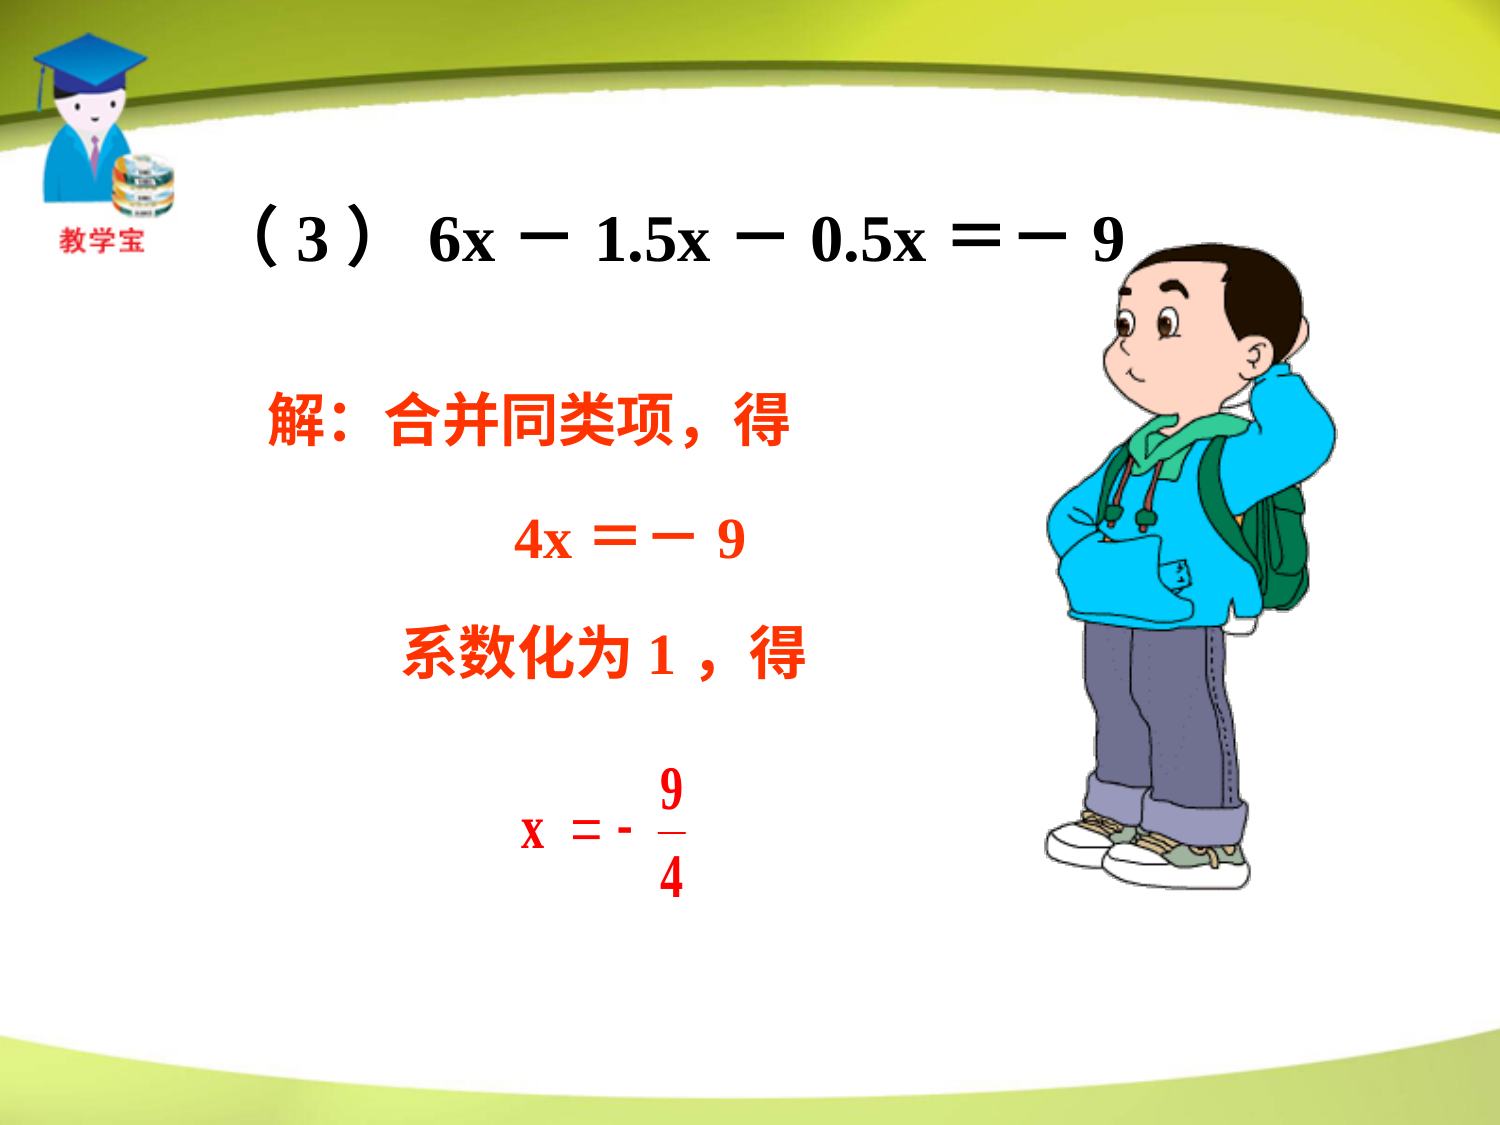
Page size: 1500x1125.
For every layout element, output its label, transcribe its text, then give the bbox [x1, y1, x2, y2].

text_box 解：合并同类项，得 4x＝－9 系数化为1，得 [252, 375, 927, 694]
text_box （3）6x－1.5x－0.5x＝－9 [198, 187, 1169, 283]
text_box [514, 744, 696, 912]
picture [0, 0, 1500, 1125]
